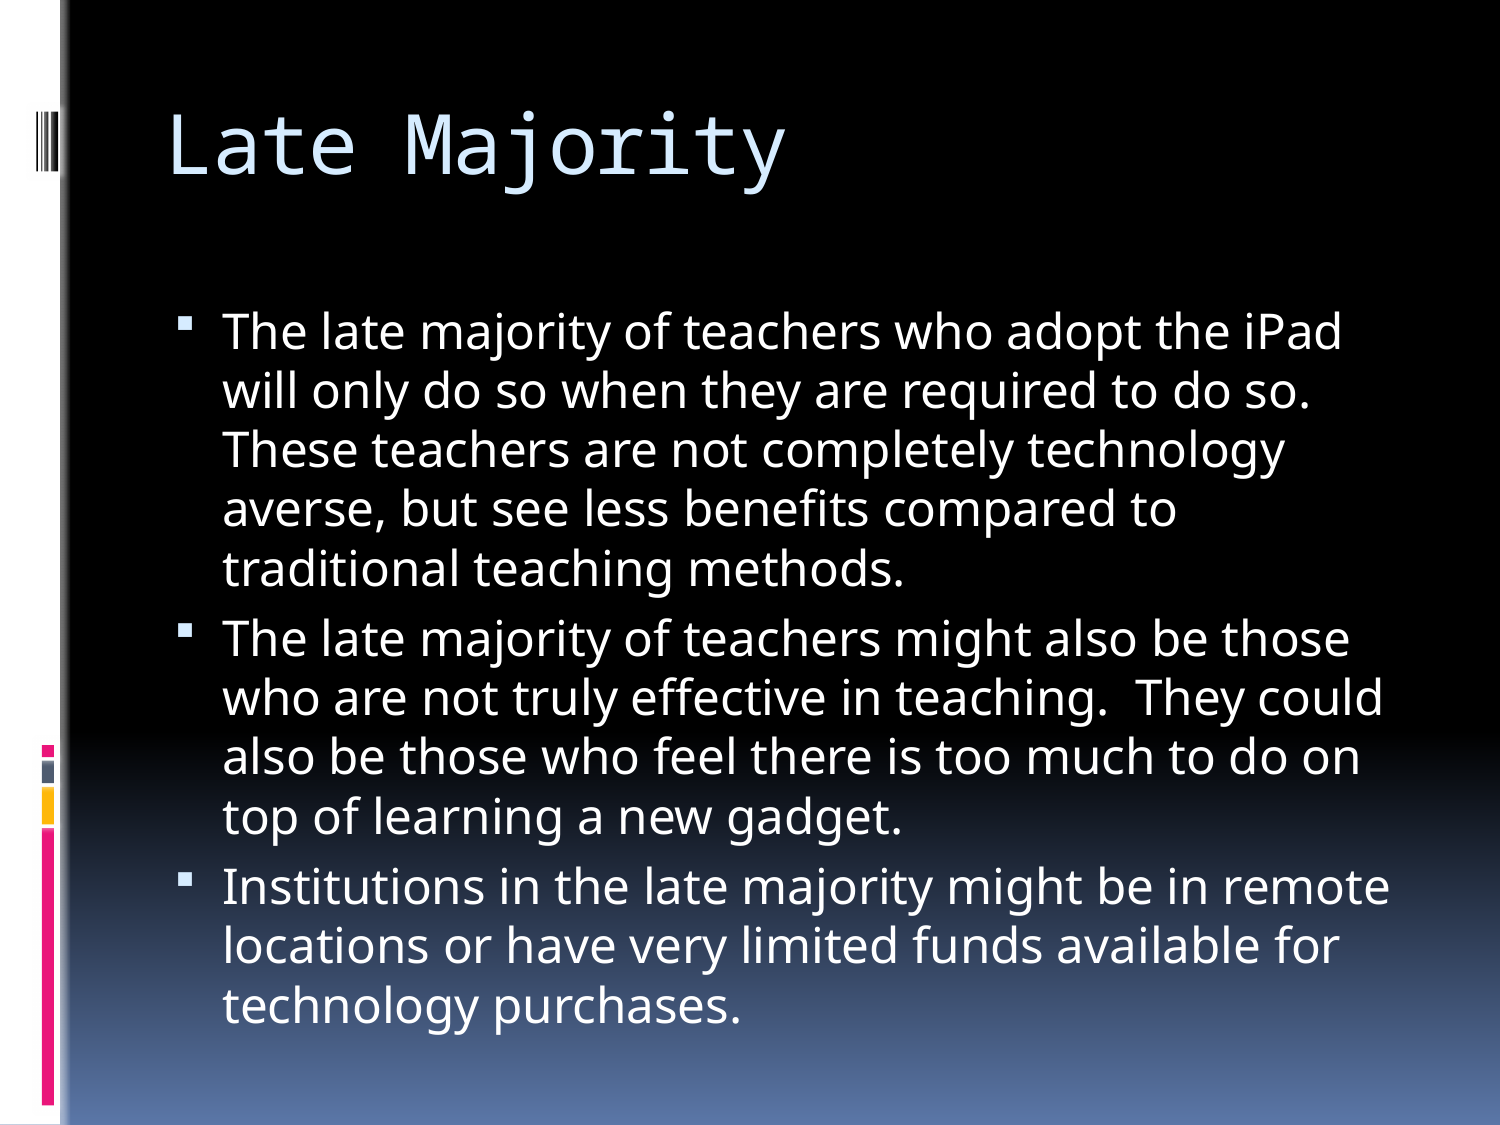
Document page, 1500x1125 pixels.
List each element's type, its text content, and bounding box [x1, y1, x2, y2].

title Late Majority [150, 83, 1425, 234]
list The late majority of teachers who adopt the iPad will only do so when they are required to do so. These teachers are not completely technology averse, but see less benefits compared to traditional teaching methods. The late majority of teachers might also be those who are not truly effective in teaching. They could also be those who feel there is too much to do on top of learning a new gadget. Institutions in the late majority might be in remote locations or have very limited funds available for technology purchases. [150, 292, 1425, 1043]
